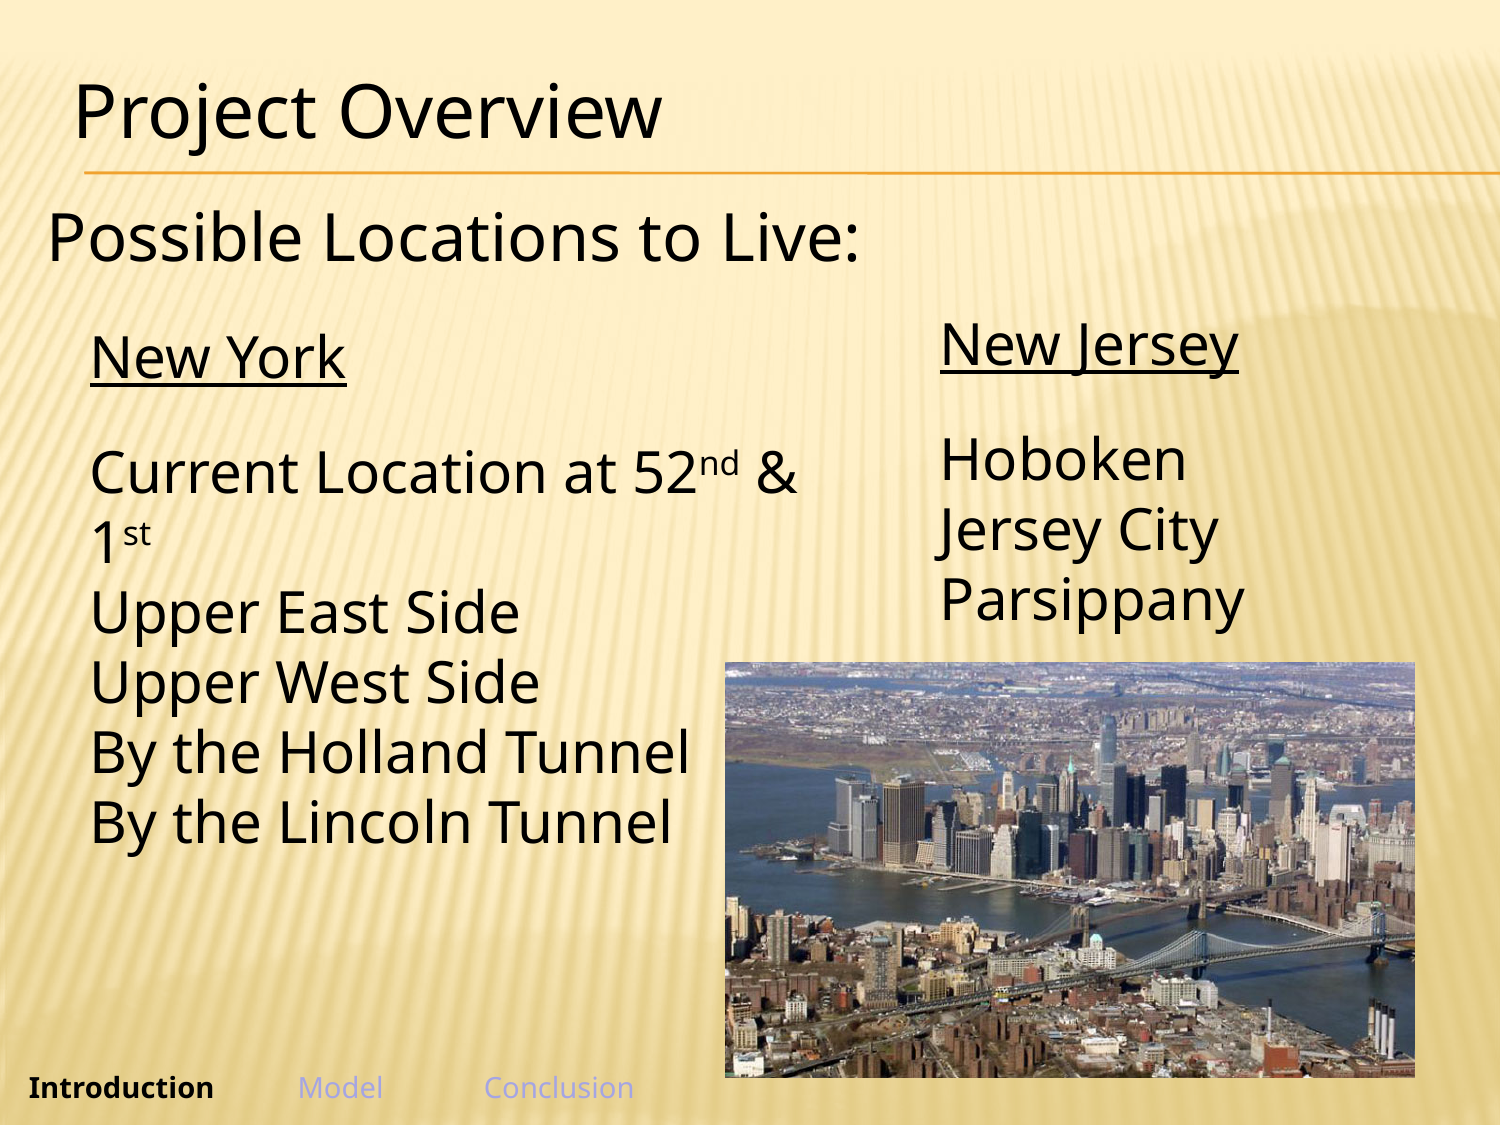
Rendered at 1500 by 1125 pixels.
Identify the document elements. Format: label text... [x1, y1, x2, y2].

text_box Introduction [12, 1061, 231, 1112]
picture [724, 662, 1415, 1079]
text_box Possible Locations to Live: [32, 187, 878, 283]
text_box New Jersey Hoboken Jersey City Parsippany [924, 299, 1500, 670]
text_box Model [231, 1061, 449, 1112]
text_box New York Current Location at 52nd & 1st Upper East Side Upper West Side By the Holland Tunnel By the Lincoln Tunnel [74, 312, 888, 892]
text_box Project Overview [58, 56, 679, 162]
text_box Conclusion [449, 1061, 669, 1112]
